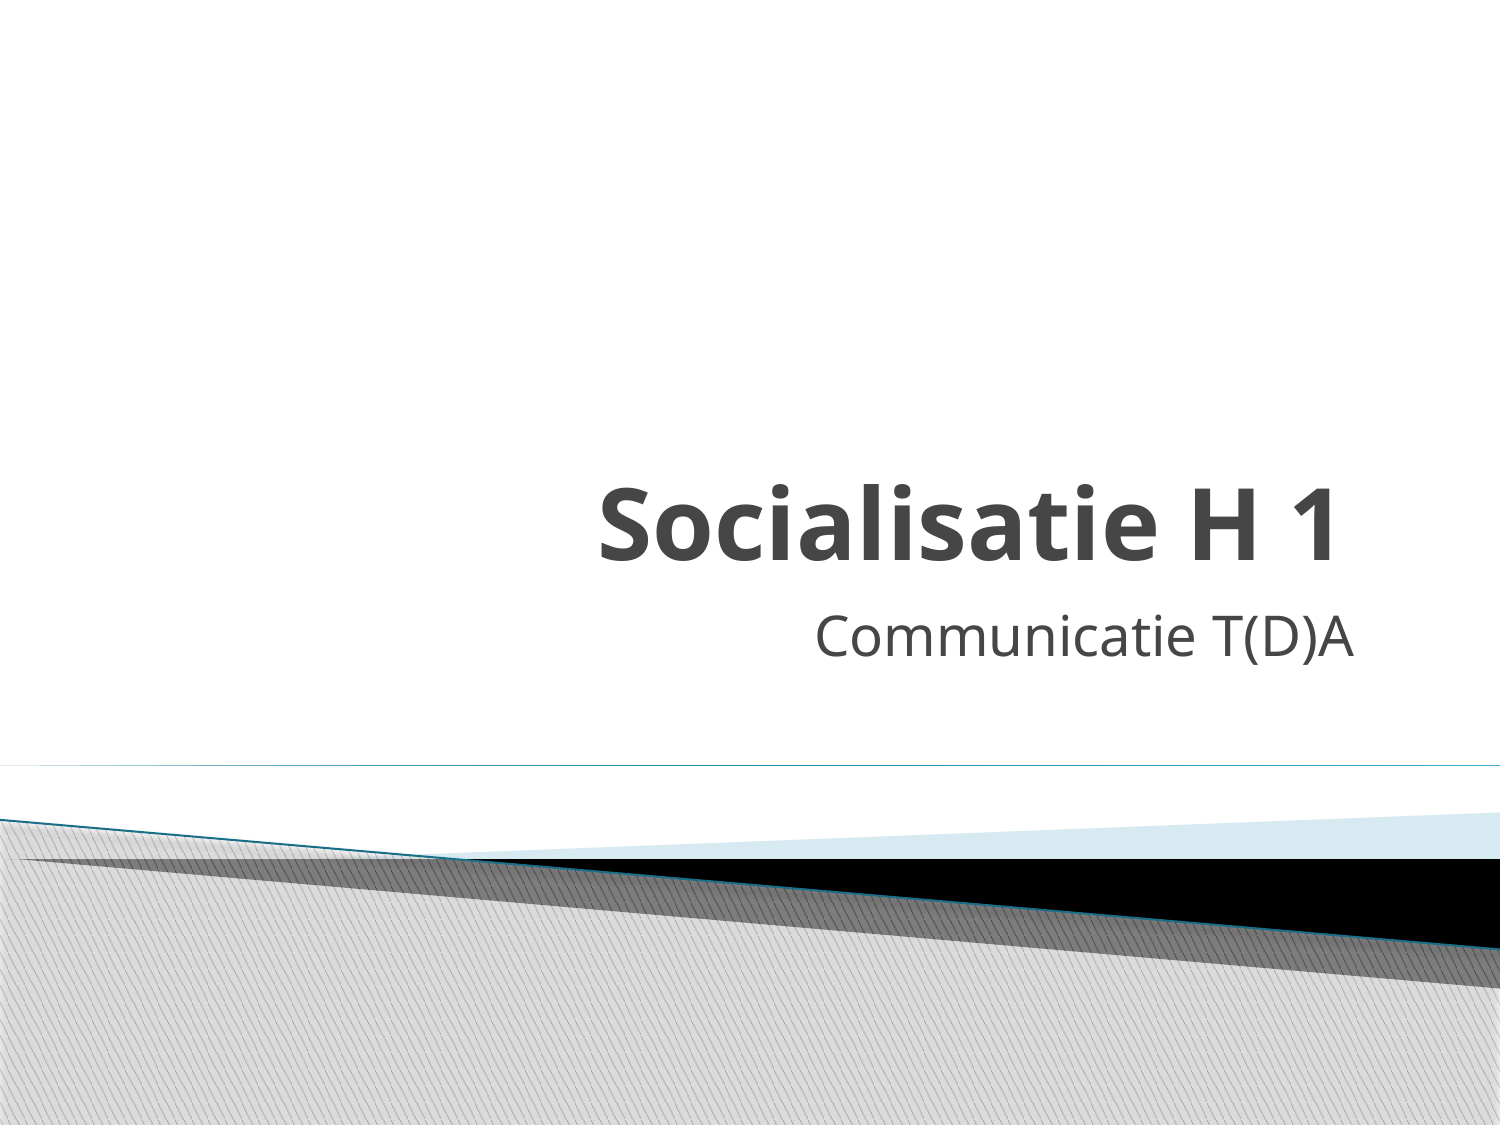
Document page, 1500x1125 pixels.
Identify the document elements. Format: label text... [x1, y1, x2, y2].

title Socialisatie H 1 [112, 287, 1388, 588]
picture [5, 859, 1500, 989]
subtitle Communicatie T(D)A [112, 592, 1388, 790]
